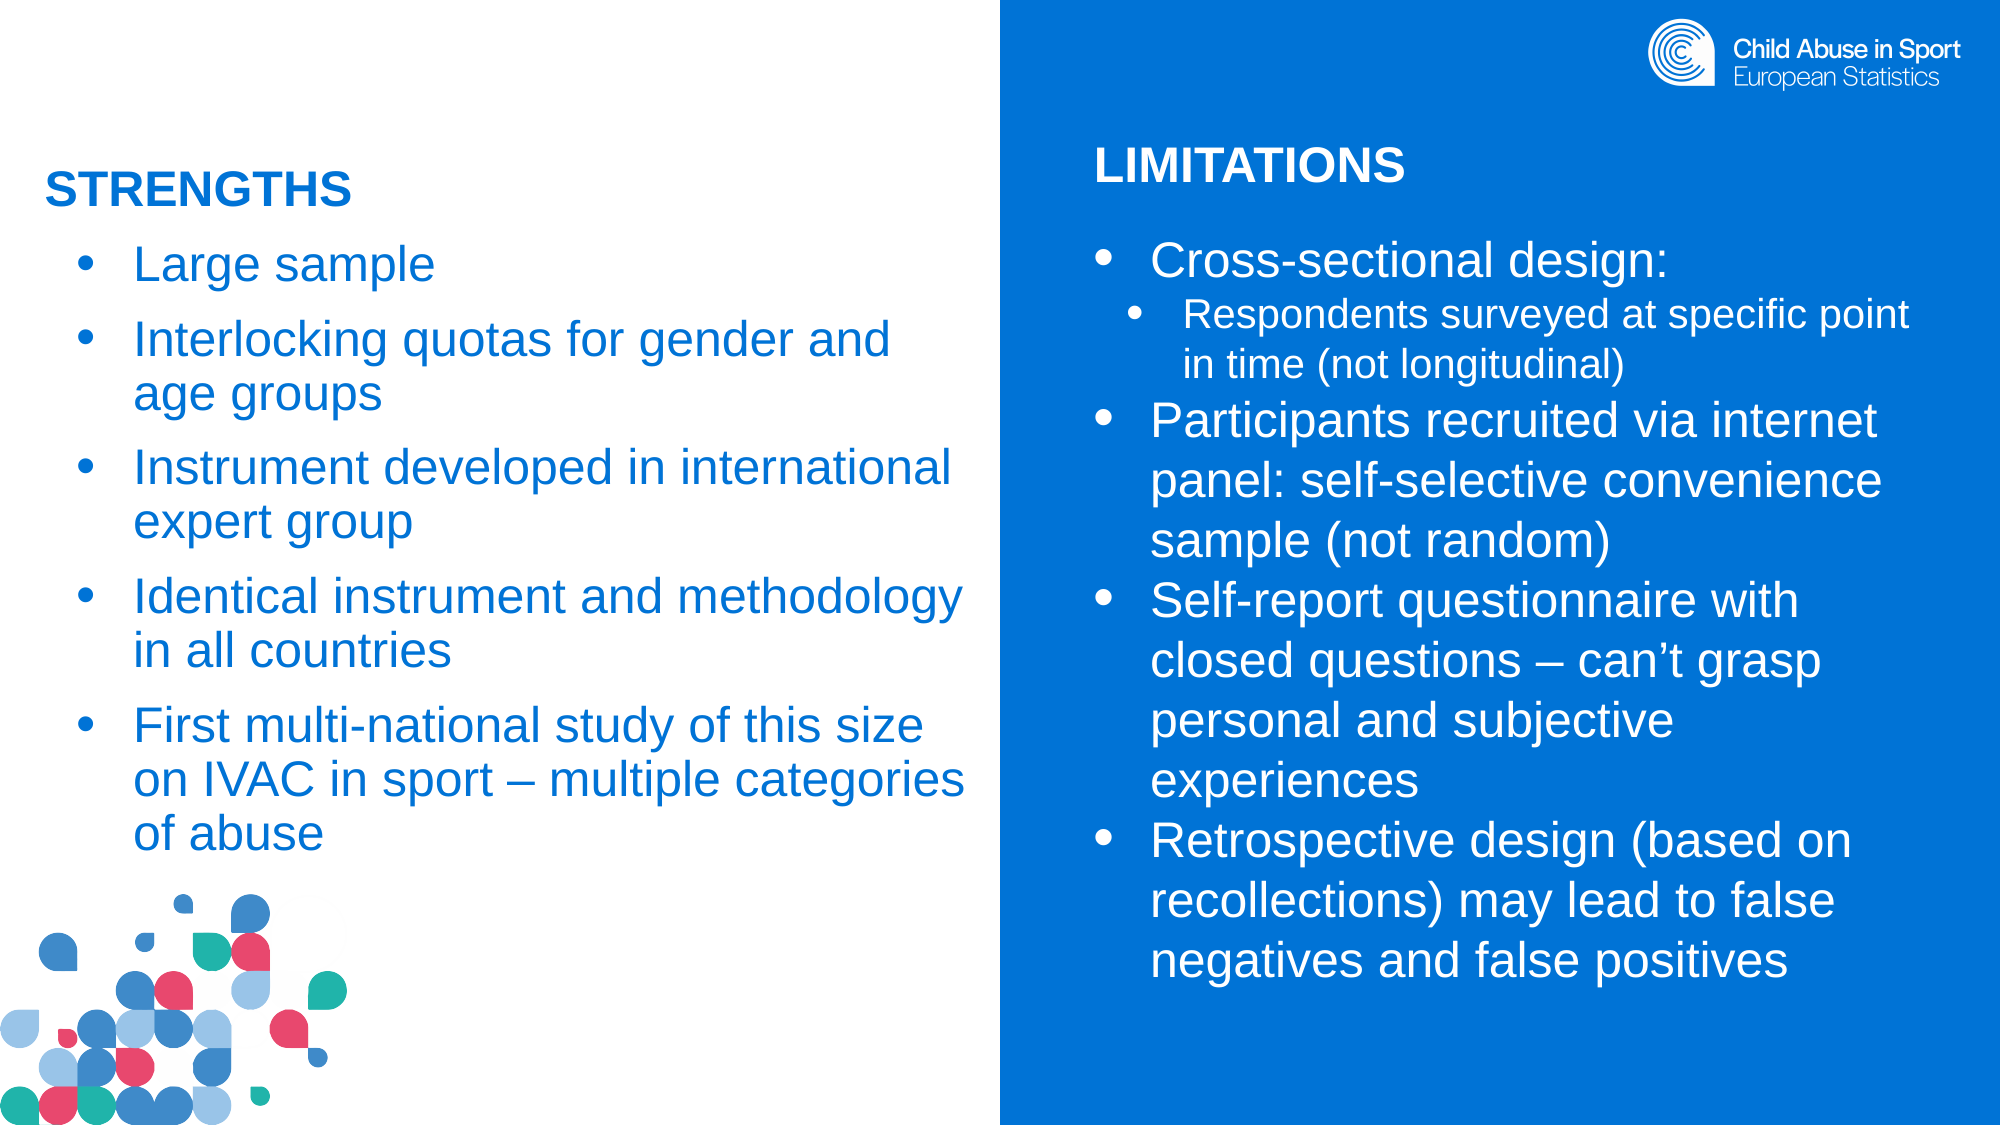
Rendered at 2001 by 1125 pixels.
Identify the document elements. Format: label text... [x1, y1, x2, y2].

list STRENGTHS Large sample Interlocking quotas for gender and age groups Instrument developed in international expert group Identical instrument and methodology in all countries First multi-national study of this size on IVAC in sport – multiple categories of abuse [0, 0, 1000, 1125]
text_box LIMITATIONS Cross-sectional design: Respondents surveyed at specific point in time (not longitudinal) Participants recruited via internet panel: self-selective convenience sample (not random) Self-report questionnaire with closed questions – can’t grasp personal and subjective experiences Retrospective design (based on recollections) may lead to false negatives and false positives [1079, 124, 1935, 995]
picture [0, 894, 347, 1125]
picture [1609, 0, 2000, 125]
